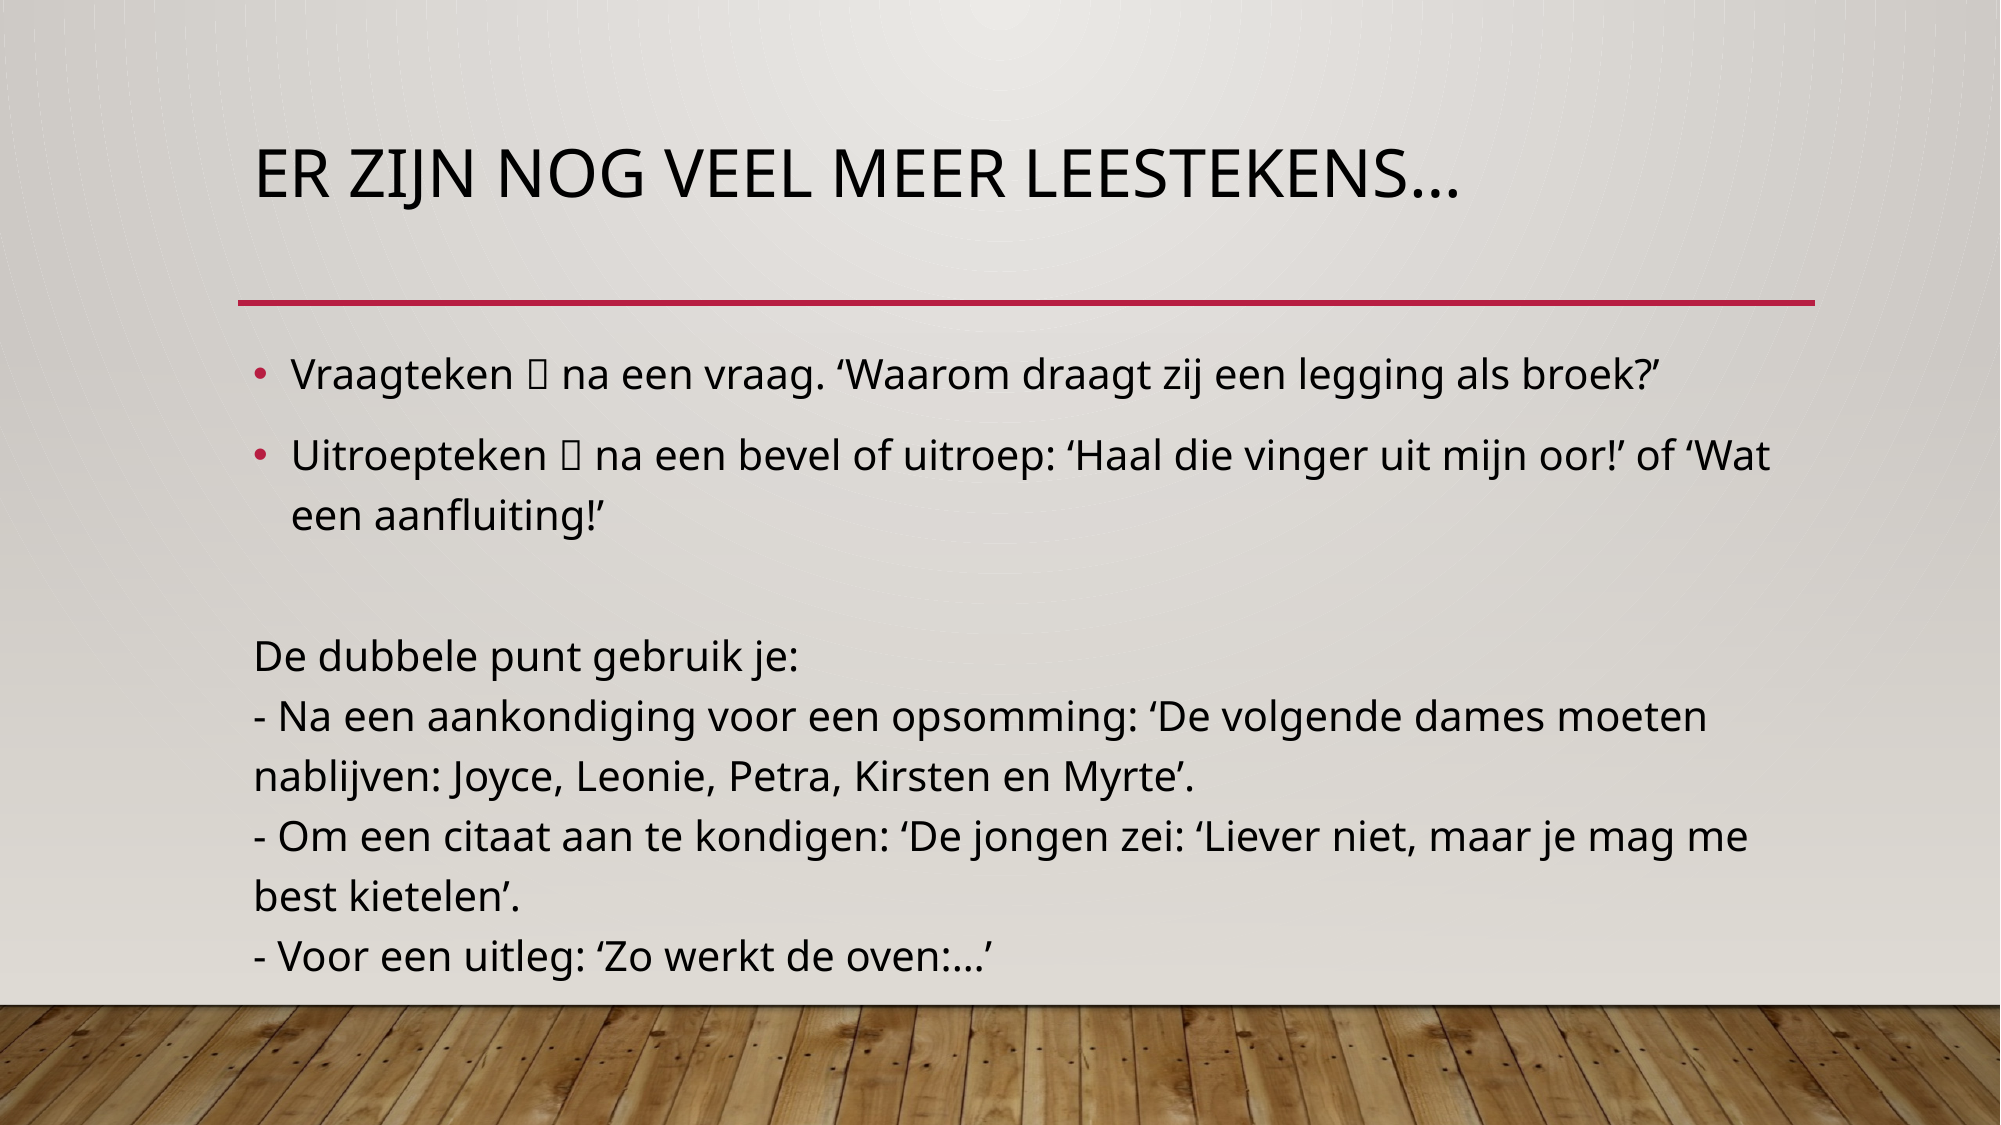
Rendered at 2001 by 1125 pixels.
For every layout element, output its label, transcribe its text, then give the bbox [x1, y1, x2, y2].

title Er zijn nog veel meer leestekens… [238, 131, 1814, 305]
list Vraagteken  na een vraag. ‘Waarom draagt zij een legging als broek?’ Uitroepteken  na een bevel of uitroep: ‘Haal die vinger uit mijn oor!’ of ‘Wat een aanfluiting!’ De dubbele punt gebruik je: - Na een aankondiging voor een opsomming: ‘De volgende dames moeten nablijven: Joyce, Leonie, Petra, Kirsten en Myrte’. - Om een citaat aan te kondigen: ‘De jongen zei: ‘Liever niet, maar je mag me best kietelen’. - Voor een uitleg: ‘Zo werkt de oven:…’ [238, 330, 1814, 1000]
picture [0, 1005, 2000, 1125]
